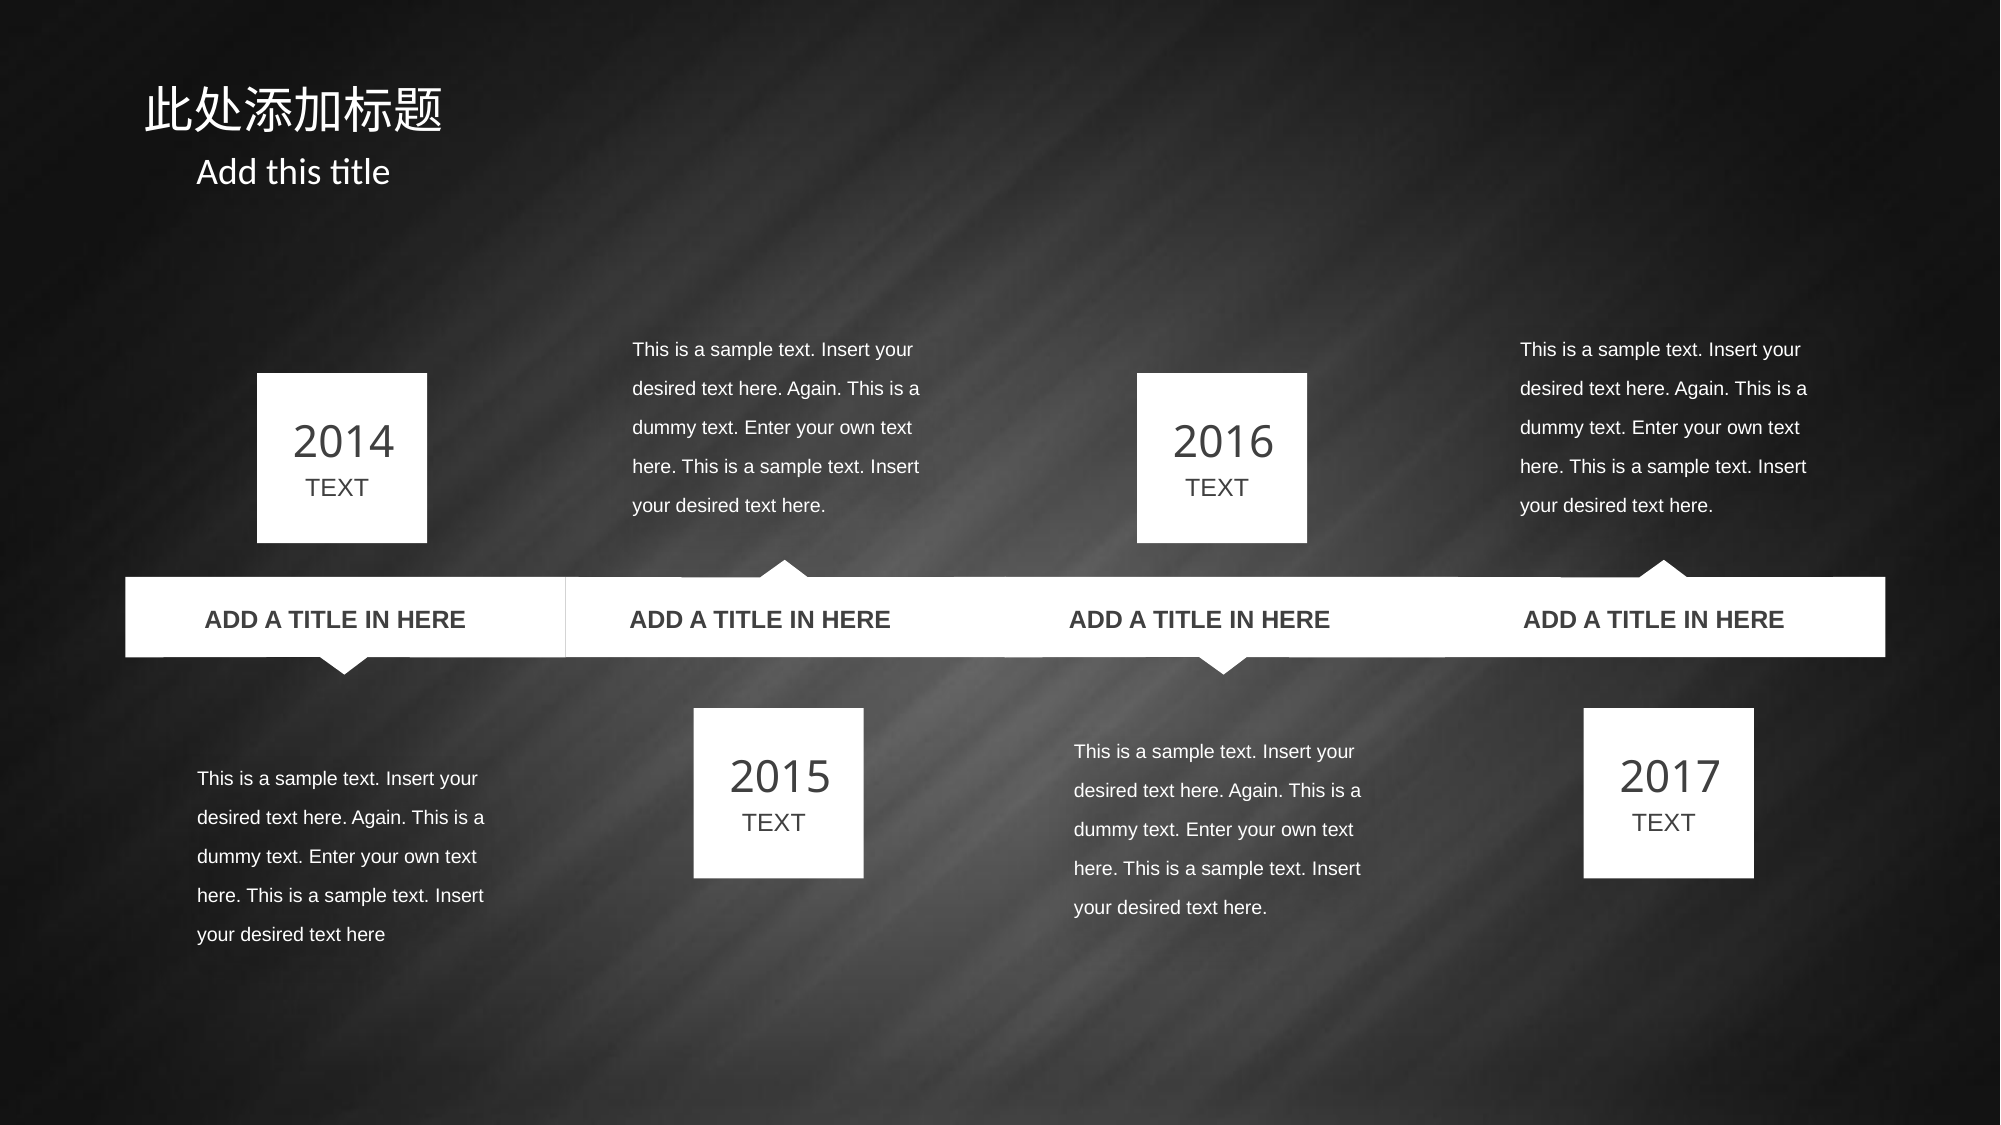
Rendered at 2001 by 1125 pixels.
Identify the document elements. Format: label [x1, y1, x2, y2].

text_box [565, 559, 1007, 658]
text_box [1004, 576, 1445, 675]
text_box [125, 576, 566, 675]
text_box [1137, 373, 1308, 544]
text_box [693, 708, 864, 879]
picture [0, 0, 2000, 1125]
text_box [256, 373, 428, 544]
text_box [1583, 708, 1754, 879]
text_box [1444, 559, 1886, 658]
